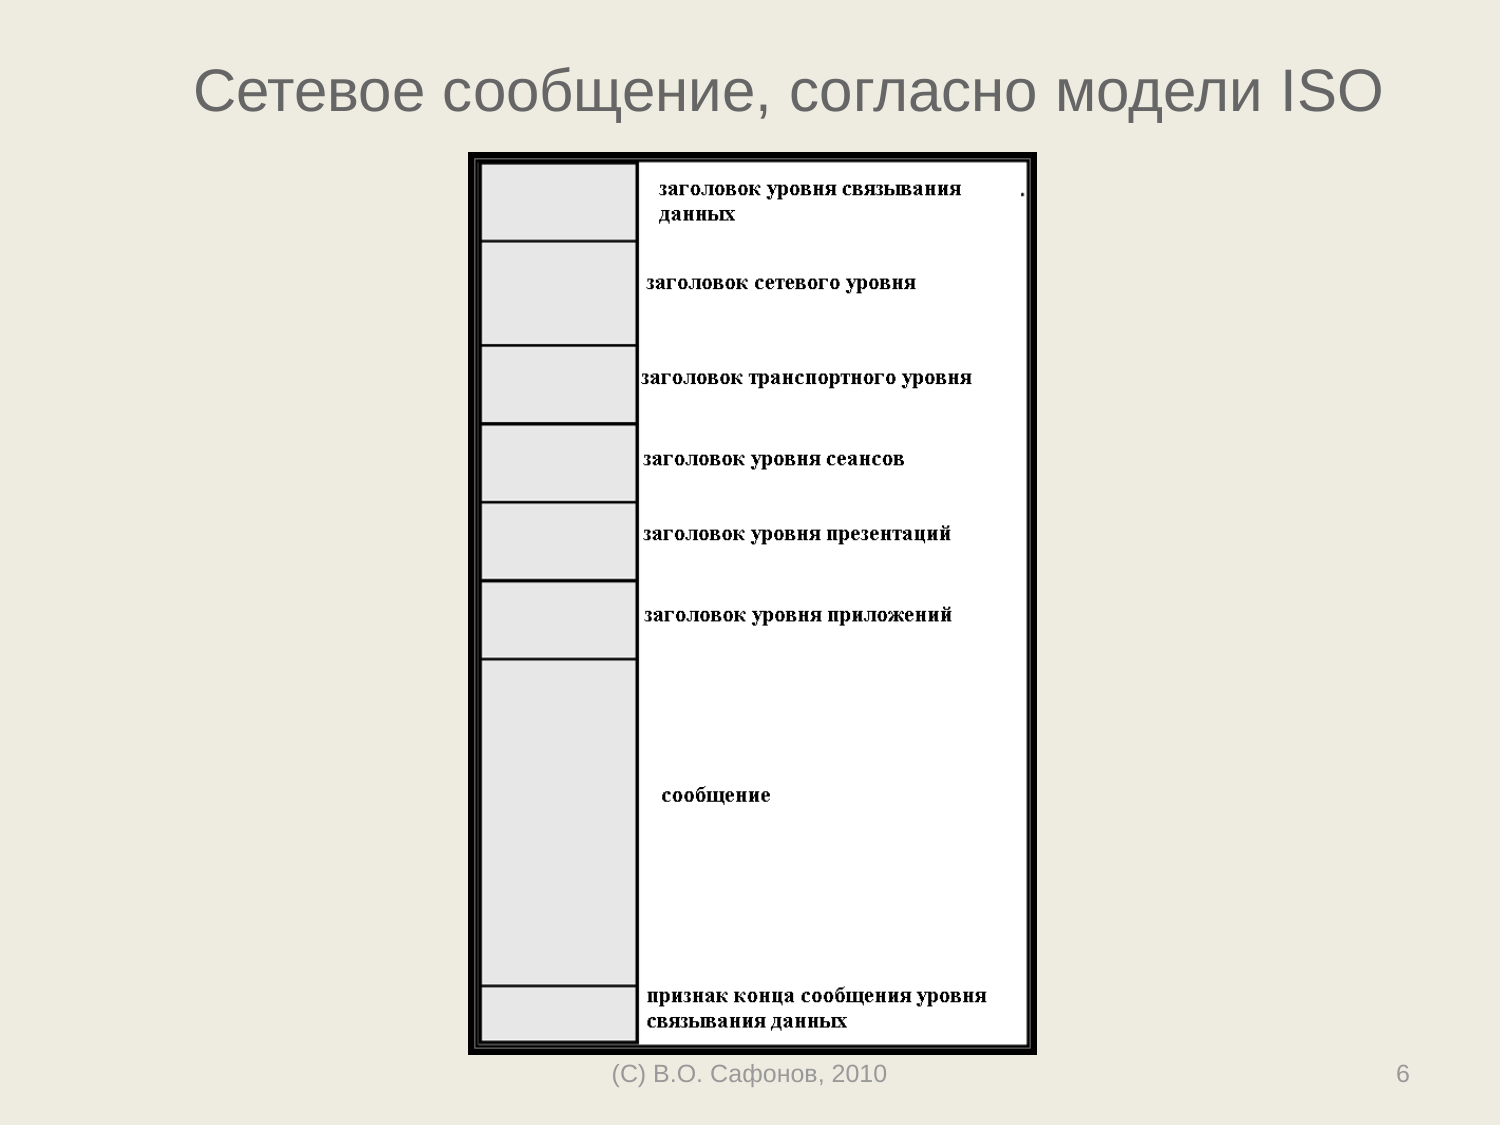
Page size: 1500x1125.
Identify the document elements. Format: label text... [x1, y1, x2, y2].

slide_number 6 [1074, 1042, 1425, 1103]
title Сетевое сообщение, согласно модели ISO [123, 34, 1454, 140]
picture [468, 152, 1038, 1055]
footer (C) В.О. Сафонов, 2010 [512, 1055, 988, 1103]
